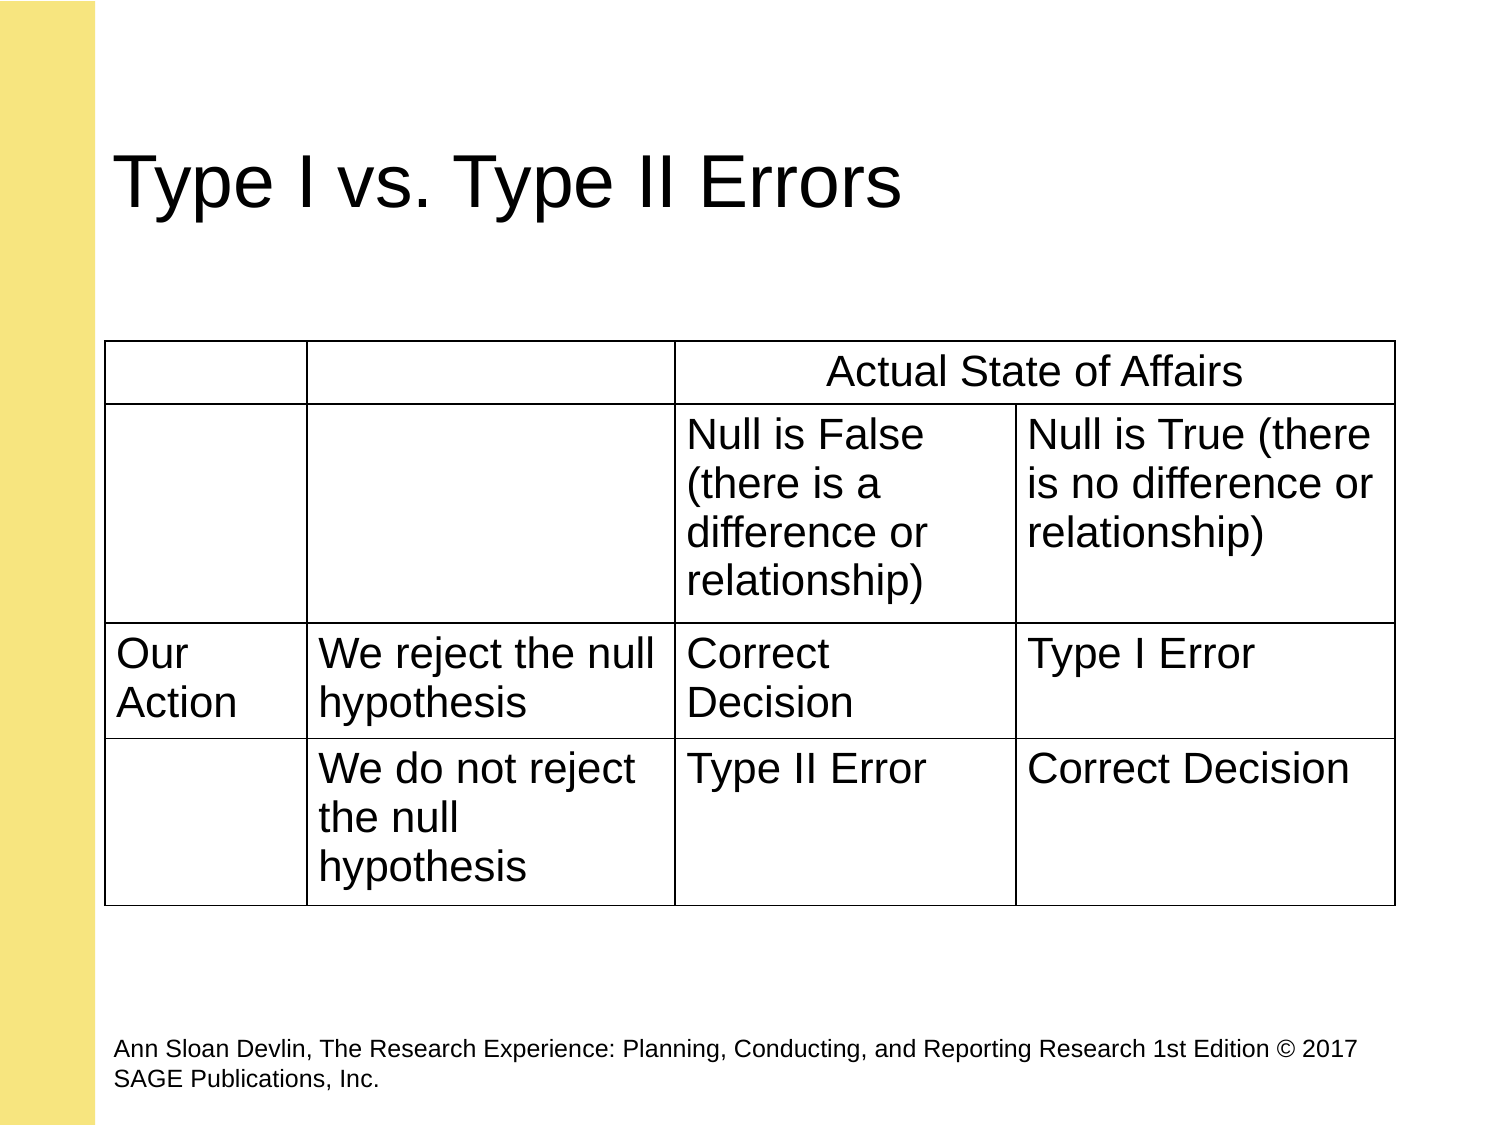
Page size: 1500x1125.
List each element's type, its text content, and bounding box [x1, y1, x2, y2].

table_cell Null is False (there is a difference or relationship) [676, 405, 1015, 622]
table_cell [106, 405, 306, 622]
table_cell Our Action [106, 624, 306, 738]
table_cell Type II Error [676, 739, 1015, 905]
table_header Actual State of Affairs [676, 342, 1394, 403]
table_header [308, 342, 674, 403]
table_cell We do not reject the null hypothesis [308, 739, 674, 905]
title Type I vs. Type II Errors [97, 128, 973, 239]
table_header [106, 342, 306, 403]
picture [0, 1, 96, 1125]
table_cell [308, 405, 674, 622]
table_cell Type I Error [1017, 624, 1394, 738]
table_cell We reject the null hypothesis [308, 624, 674, 738]
list [51, 325, 1472, 901]
table_cell Null is True (there is no difference or relationship) [1017, 405, 1394, 622]
table_cell [106, 739, 306, 905]
table_cell Correct Decision [676, 624, 1015, 738]
table_cell Correct Decision [1017, 739, 1394, 905]
